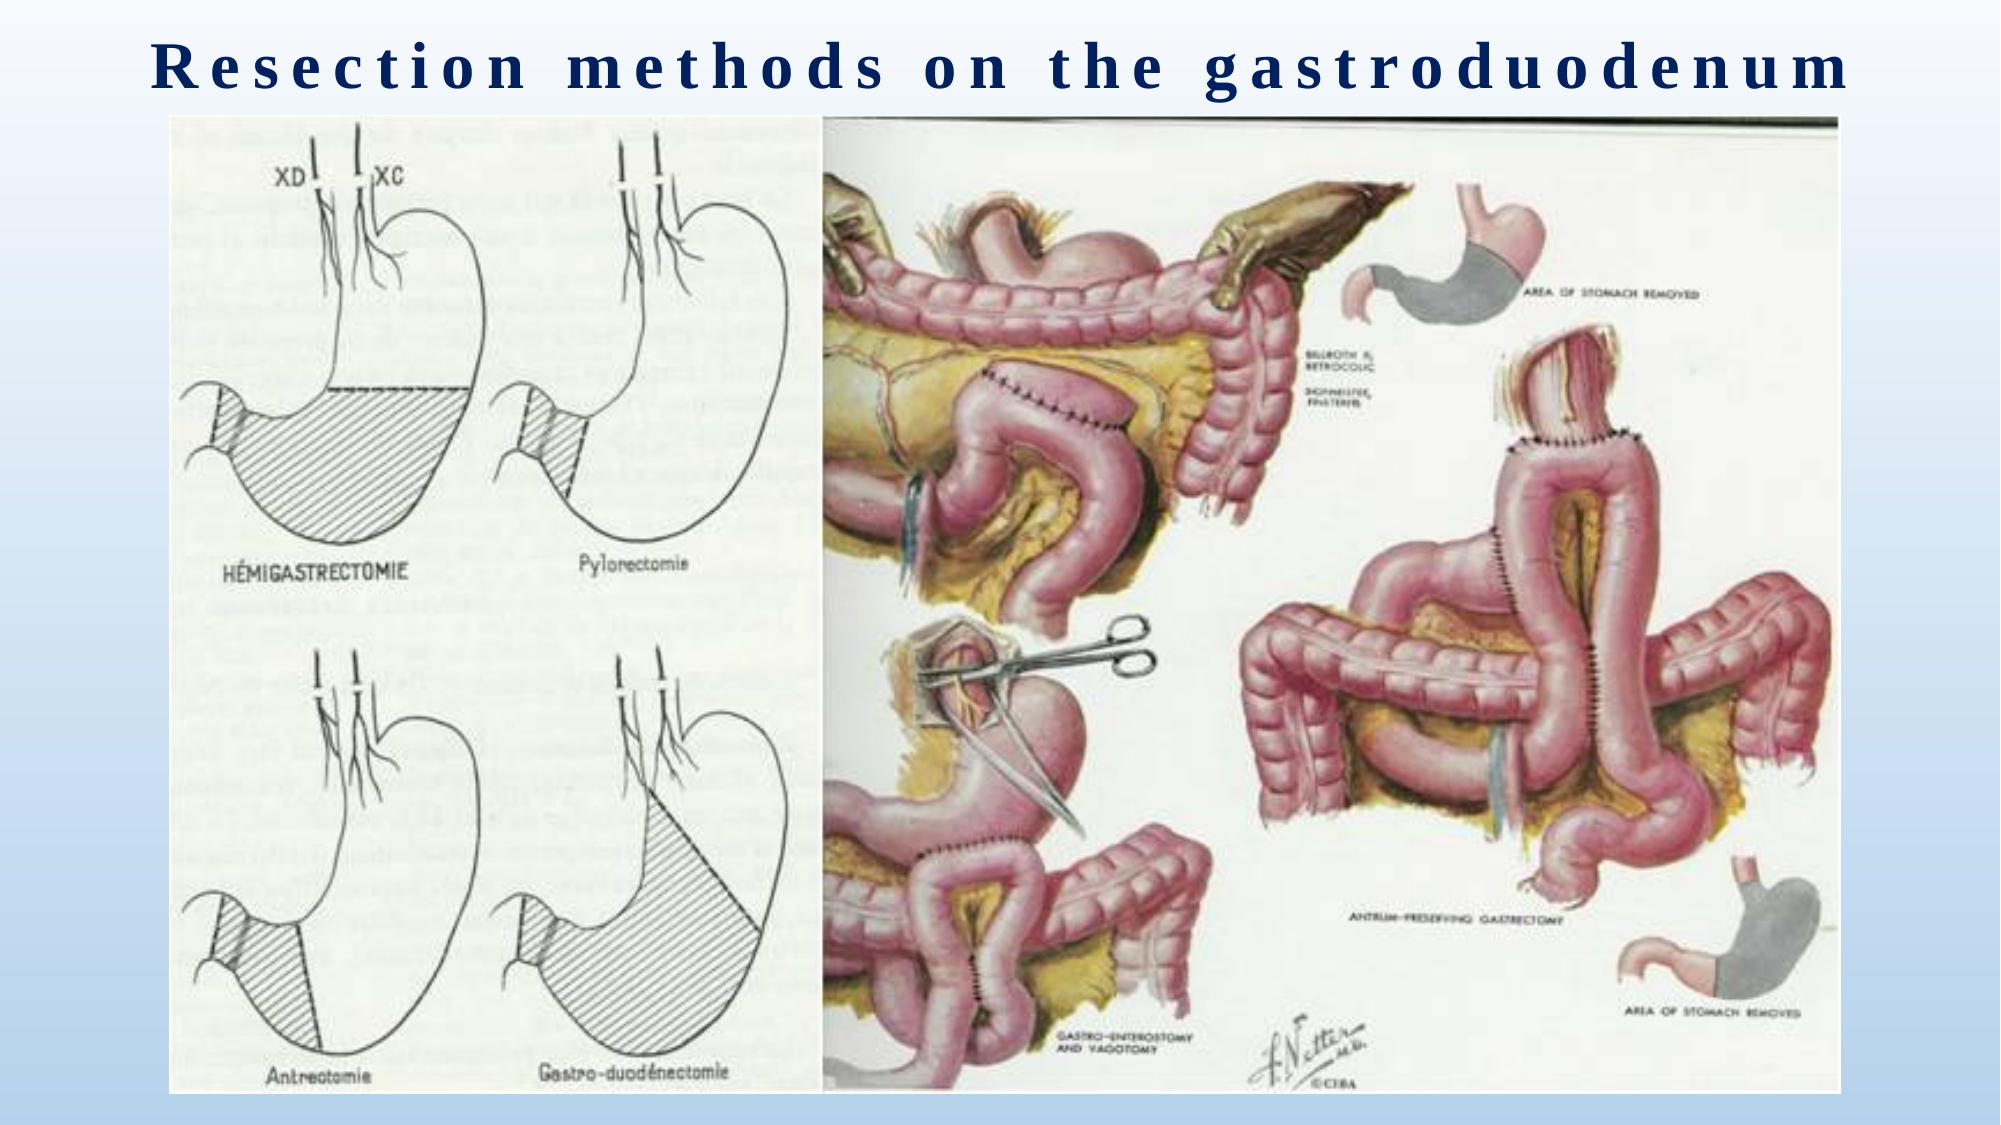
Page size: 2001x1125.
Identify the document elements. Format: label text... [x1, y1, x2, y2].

text_box Resection methods on the gastroduodenum [24, 14, 1975, 109]
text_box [169, 115, 1841, 1094]
